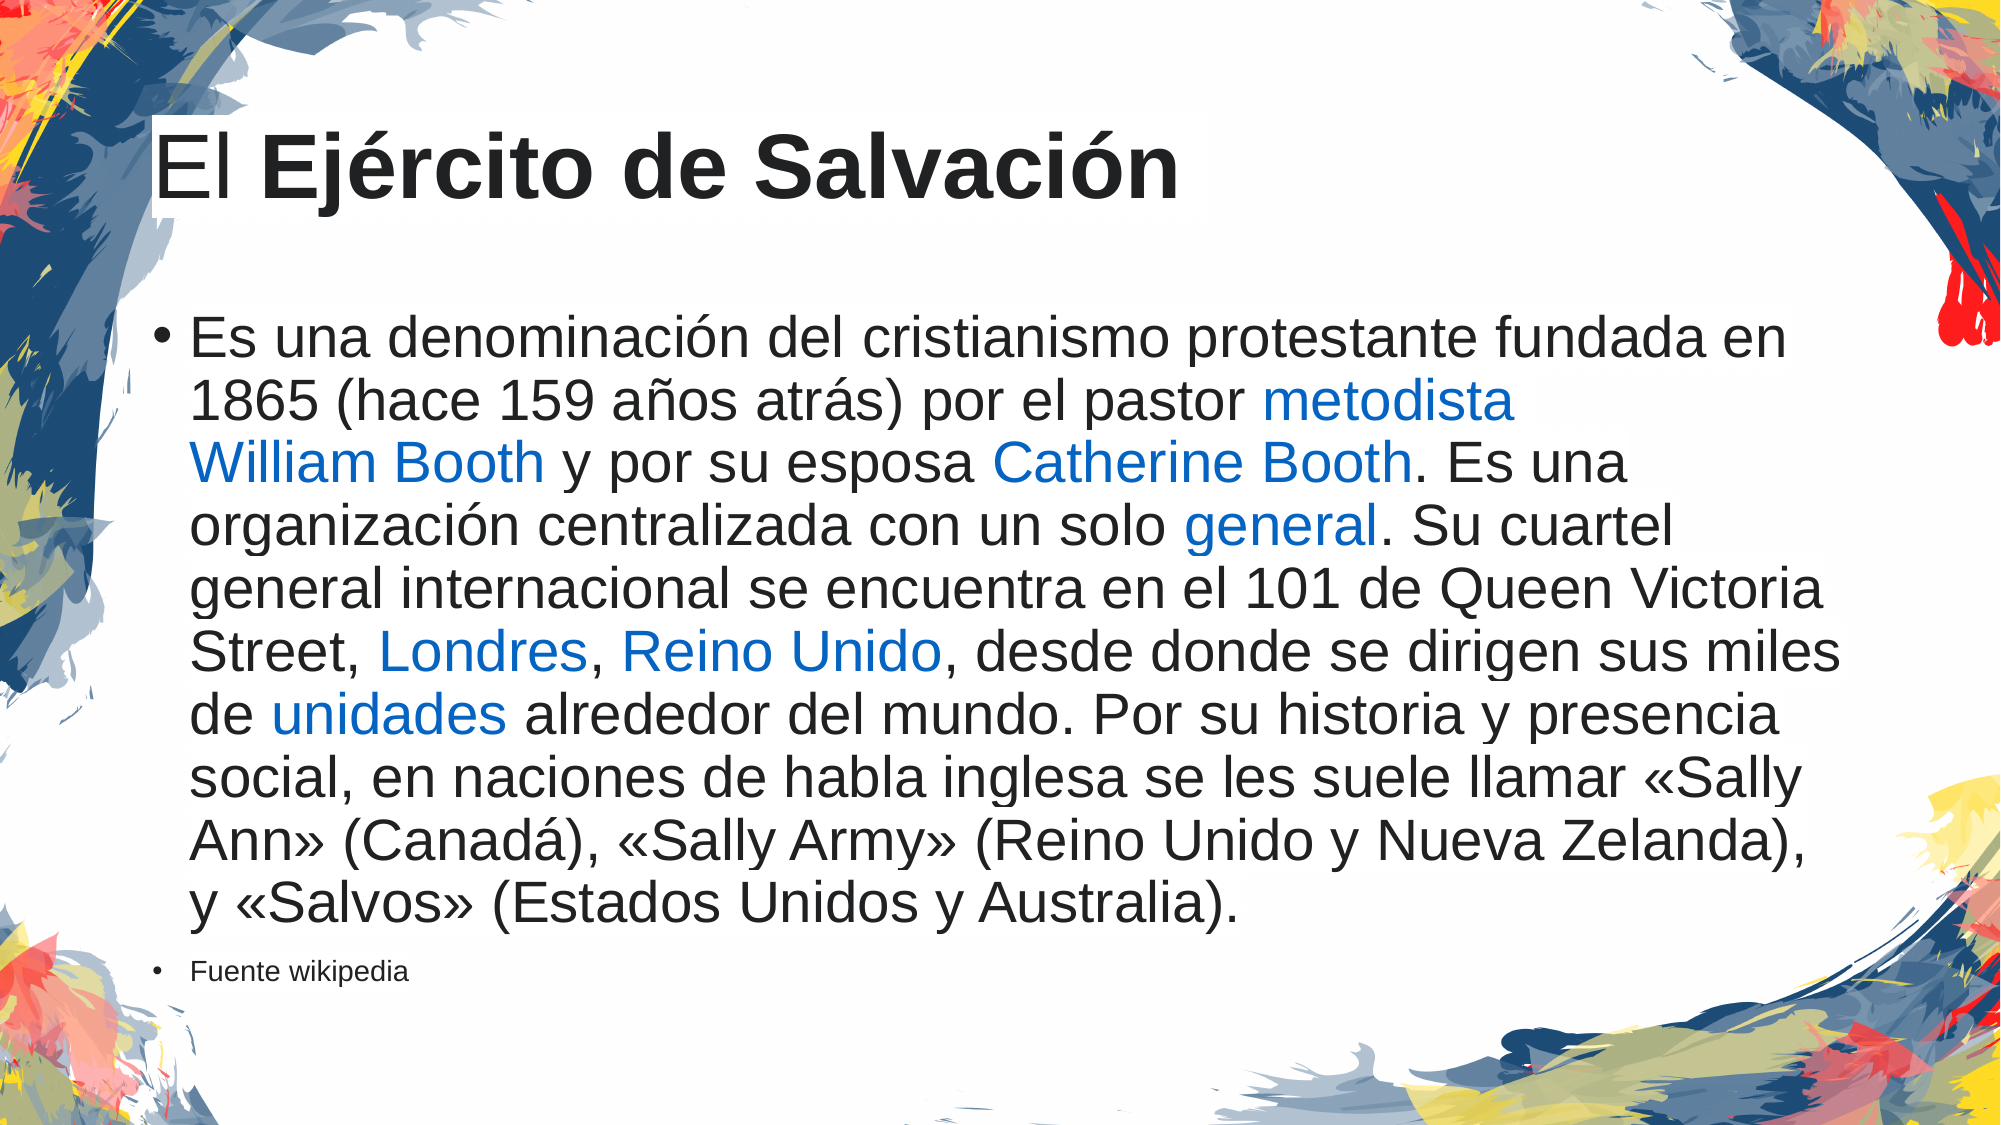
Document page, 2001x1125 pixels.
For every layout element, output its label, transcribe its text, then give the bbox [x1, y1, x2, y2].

list Es una denominación del cristianismo protestante fundada en 1865 (hace 159 años atrás) por el pastor metodista William Booth y por su esposa Catherine Booth. Es una organización centralizada con un solo general. Su cuartel general internacional se encuentra en el 101 de Queen Victoria Street, Londres, Reino Unido, desde donde se dirigen sus miles de unidades alrededor del mundo. Por su historia y presencia social, en naciones de habla inglesa se les suele llamar «Sally Ann» (Canadá), «Sally Army» (Reino Unido y Nueva Zelanda), y «Salvos» (Estados Unidos y Australia). Fuente wikipedia [137, 299, 1863, 1014]
picture [0, 0, 2001, 1125]
title El Ejército de Salvación [137, 59, 1863, 278]
